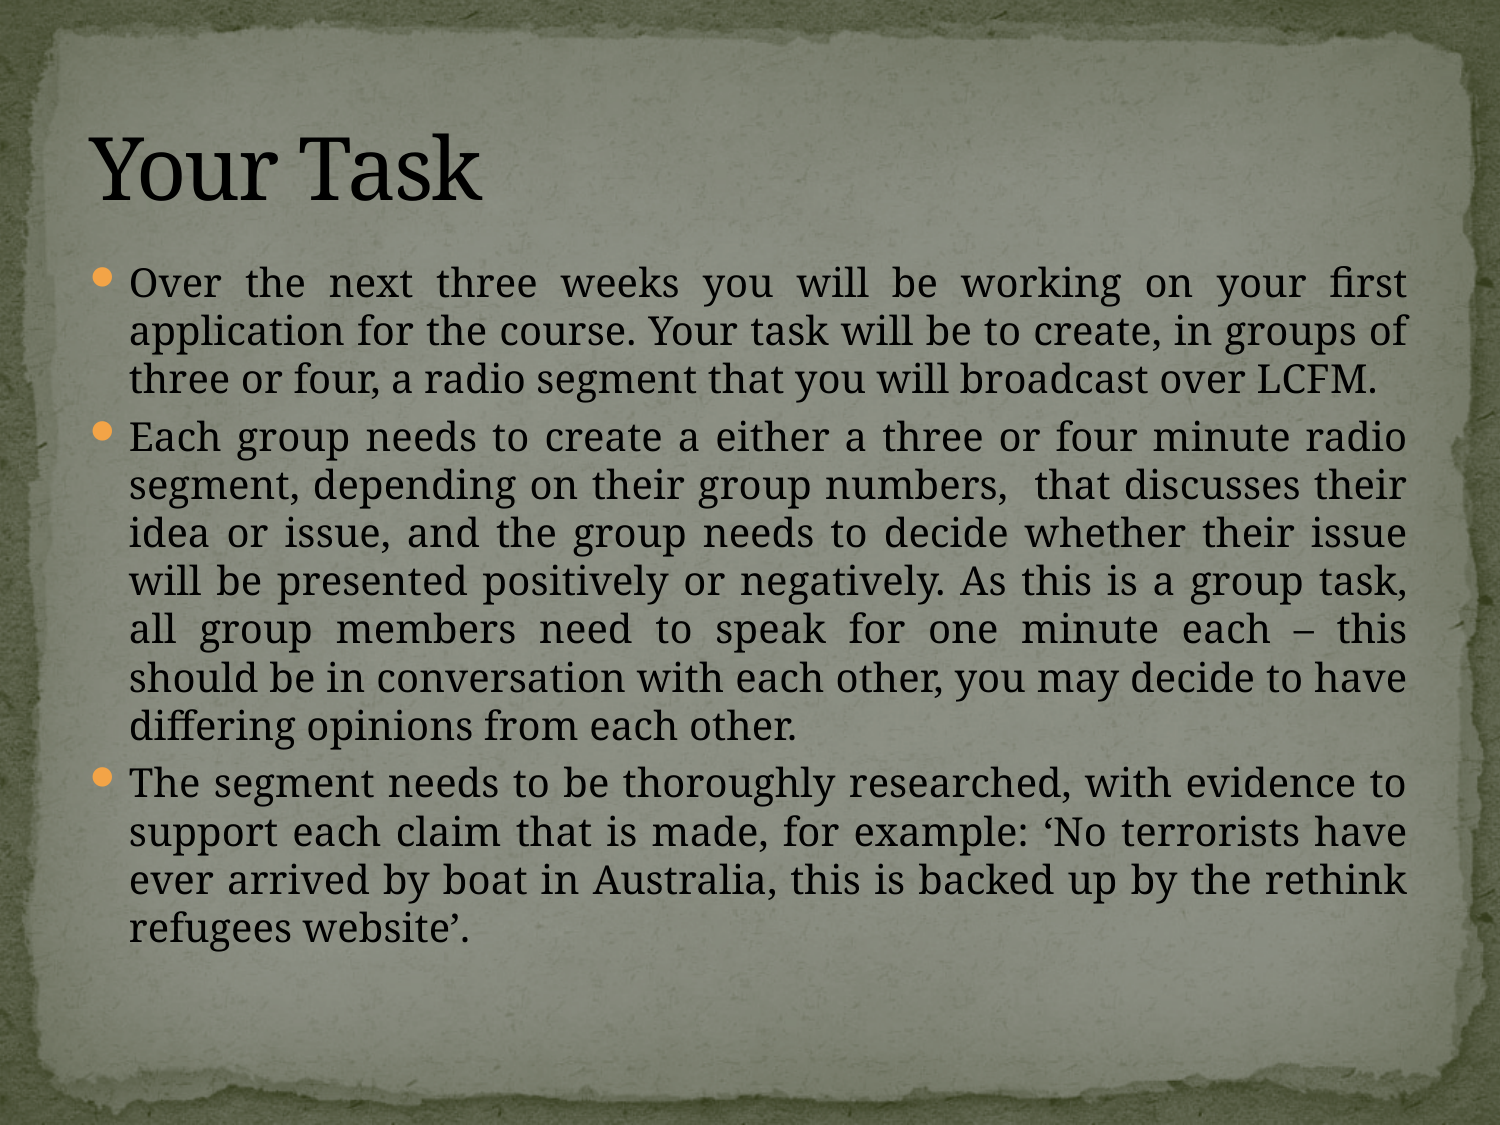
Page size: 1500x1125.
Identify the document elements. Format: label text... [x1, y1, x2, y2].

title Your Task [74, 24, 1425, 225]
list Over the next three weeks you will be working on your first application for the course. Your task will be to create, in groups of three or four, a radio segment that you will broadcast over LCFM. Each group needs to create a either a three or four minute radio segment, depending on their group numbers, that discusses their idea or issue, and the group needs to decide whether their issue will be presented positively or negatively. As this is a group task, all group members need to speak for one minute each – this should be in conversation with each other, you may decide to have differing opinions from each other. The segment needs to be thoroughly researched, with evidence to support each claim that is made, for example: ‘No terrorists have ever arrived by boat in Australia, this is backed up by the rethink refugees website’. [75, 249, 1425, 1000]
